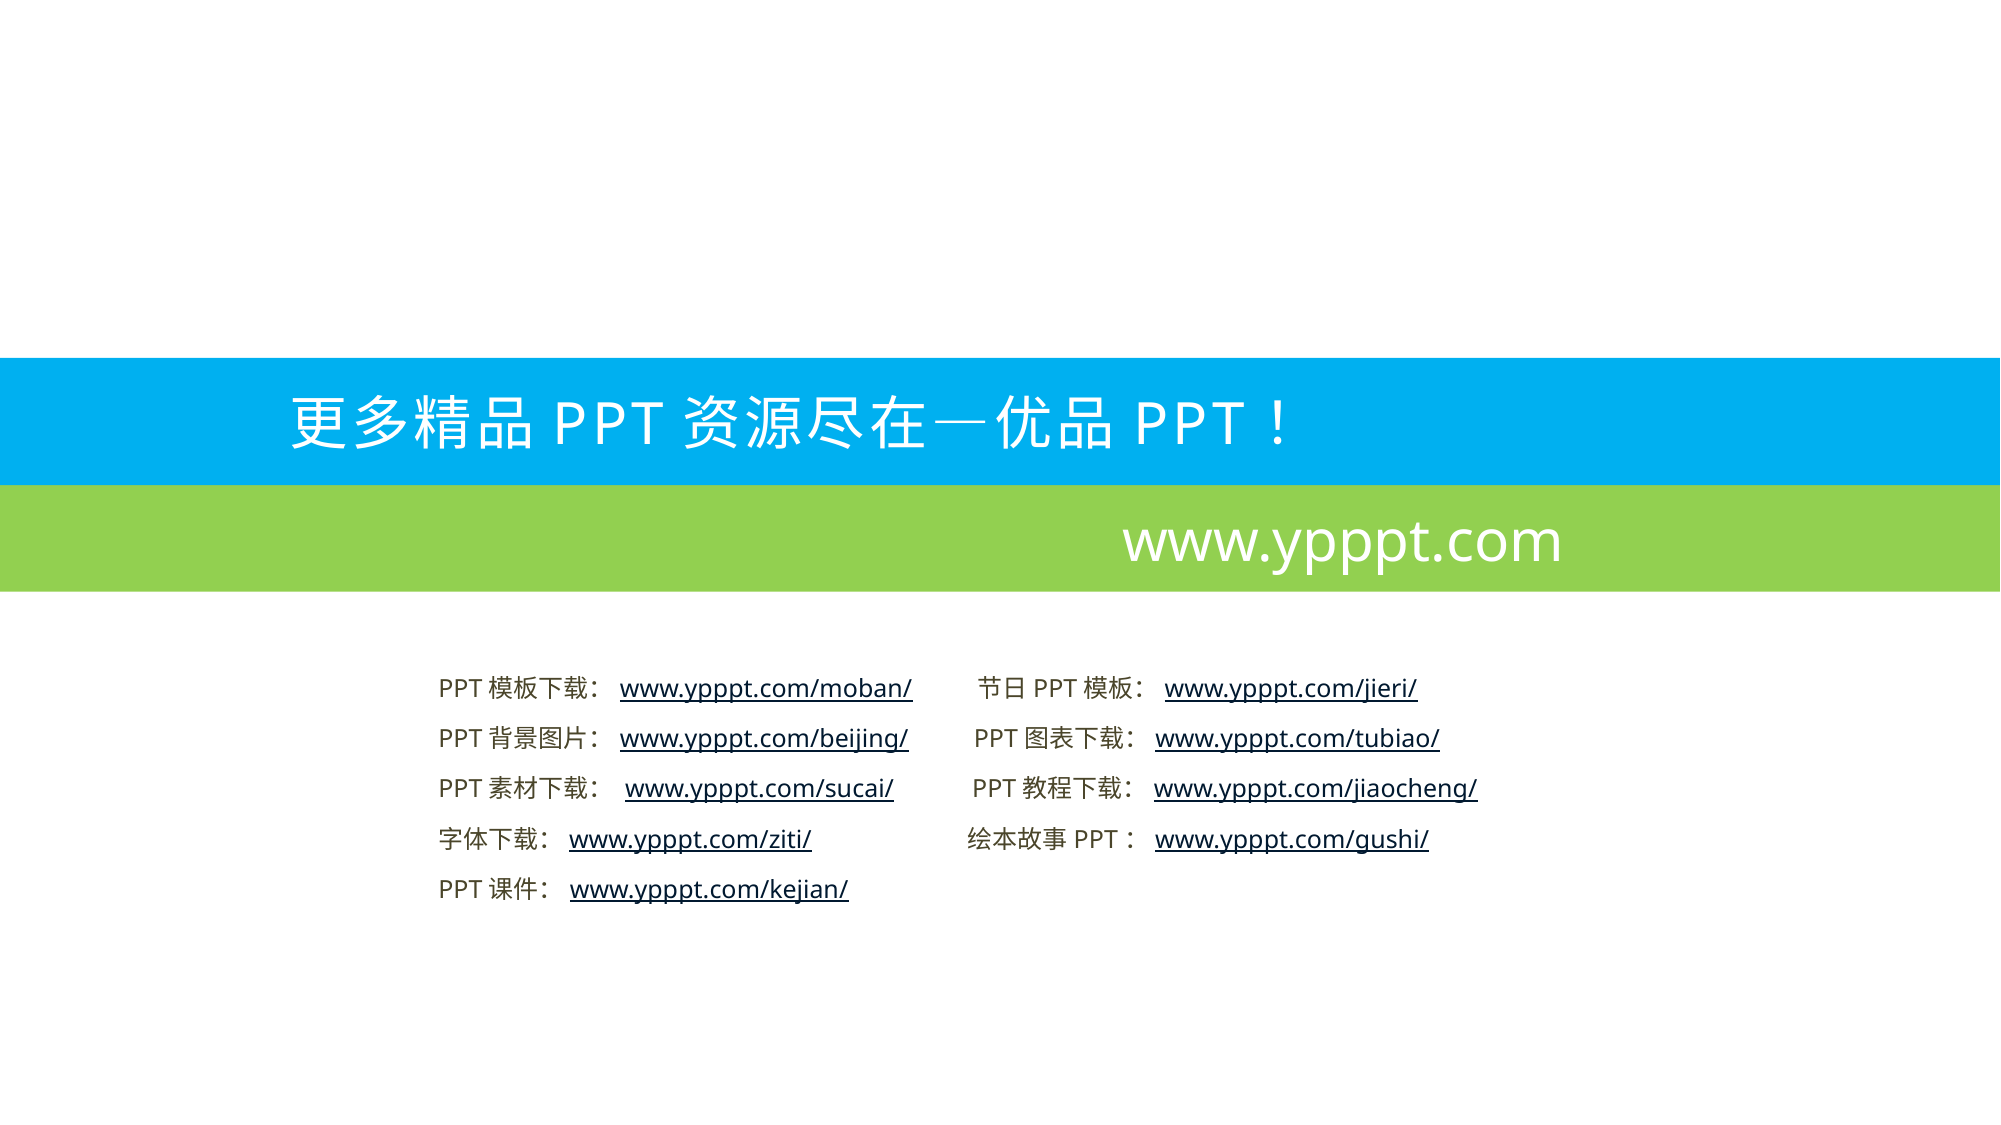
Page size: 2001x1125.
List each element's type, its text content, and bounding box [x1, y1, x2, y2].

text_box PPT模板下载：www.ypppt.com/moban/ 节日PPT模板：www.ypppt.com/jieri/ PPT背景图片：www.ypppt.com/beijing/ PPT图表下载：www.ypppt.com/tubiao/ PPT素材下载： www.ypppt.com/sucai/ PPT教程下载：www.ypppt.com/jiaocheng/ 字体下载：www.ypppt.com/ziti/ 绘本故事PPT：www.ypppt.com/gushi/ PPT课件：www.ypppt.com/kejian/ [423, 643, 1557, 921]
text_box www.ypppt.com [0, 486, 2000, 593]
text_box 更多精品PPT资源尽在—优品PPT！ [0, 357, 2000, 486]
